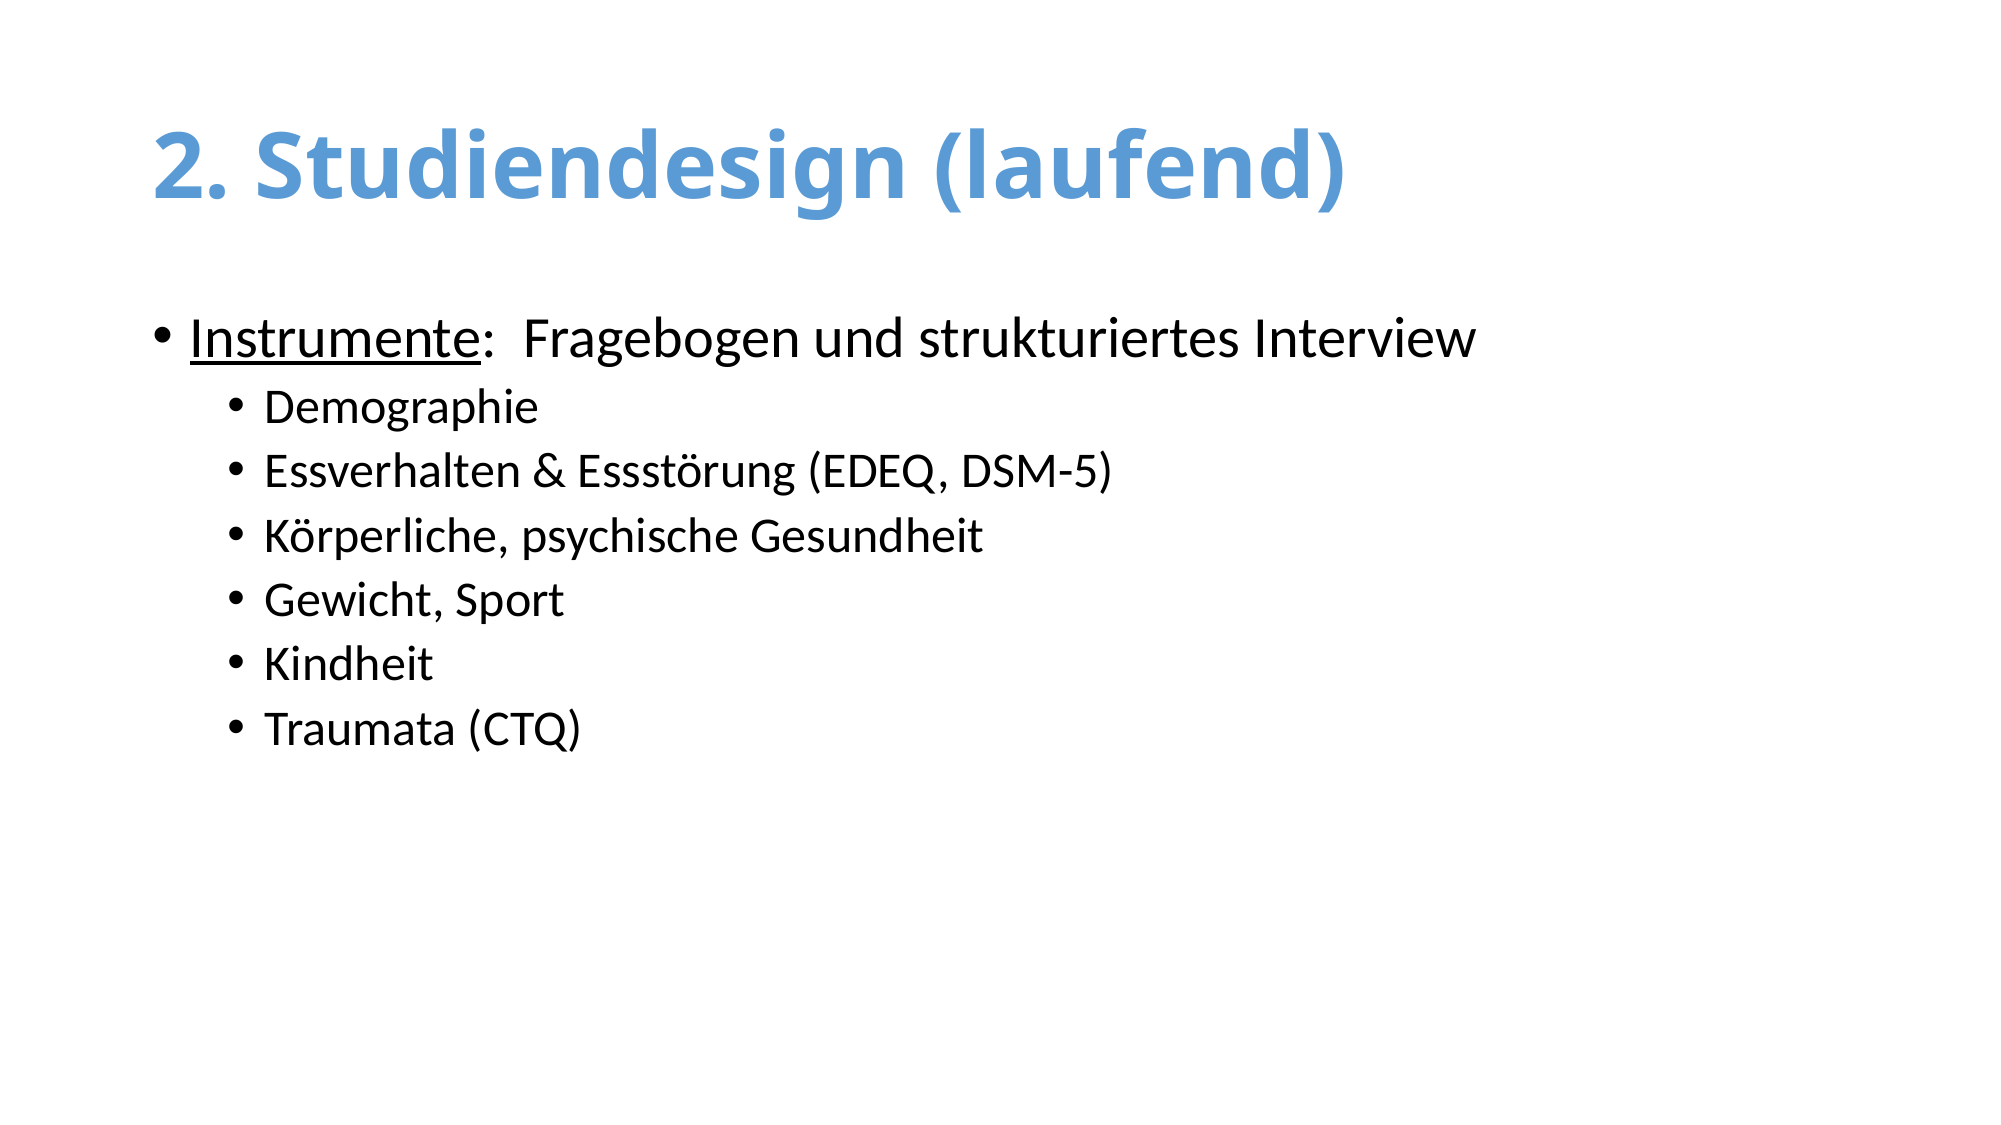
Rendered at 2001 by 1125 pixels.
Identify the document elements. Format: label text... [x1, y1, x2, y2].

title 2. Studiendesign (laufend) [137, 59, 1863, 278]
list Instrumente: Fragebogen und strukturiertes Interview Demographie Essverhalten & Essstörung (EDEQ, DSM-5) Körperliche, psychische Gesundheit Gewicht, Sport Kindheit Traumata (CTQ) [137, 299, 1925, 1014]
